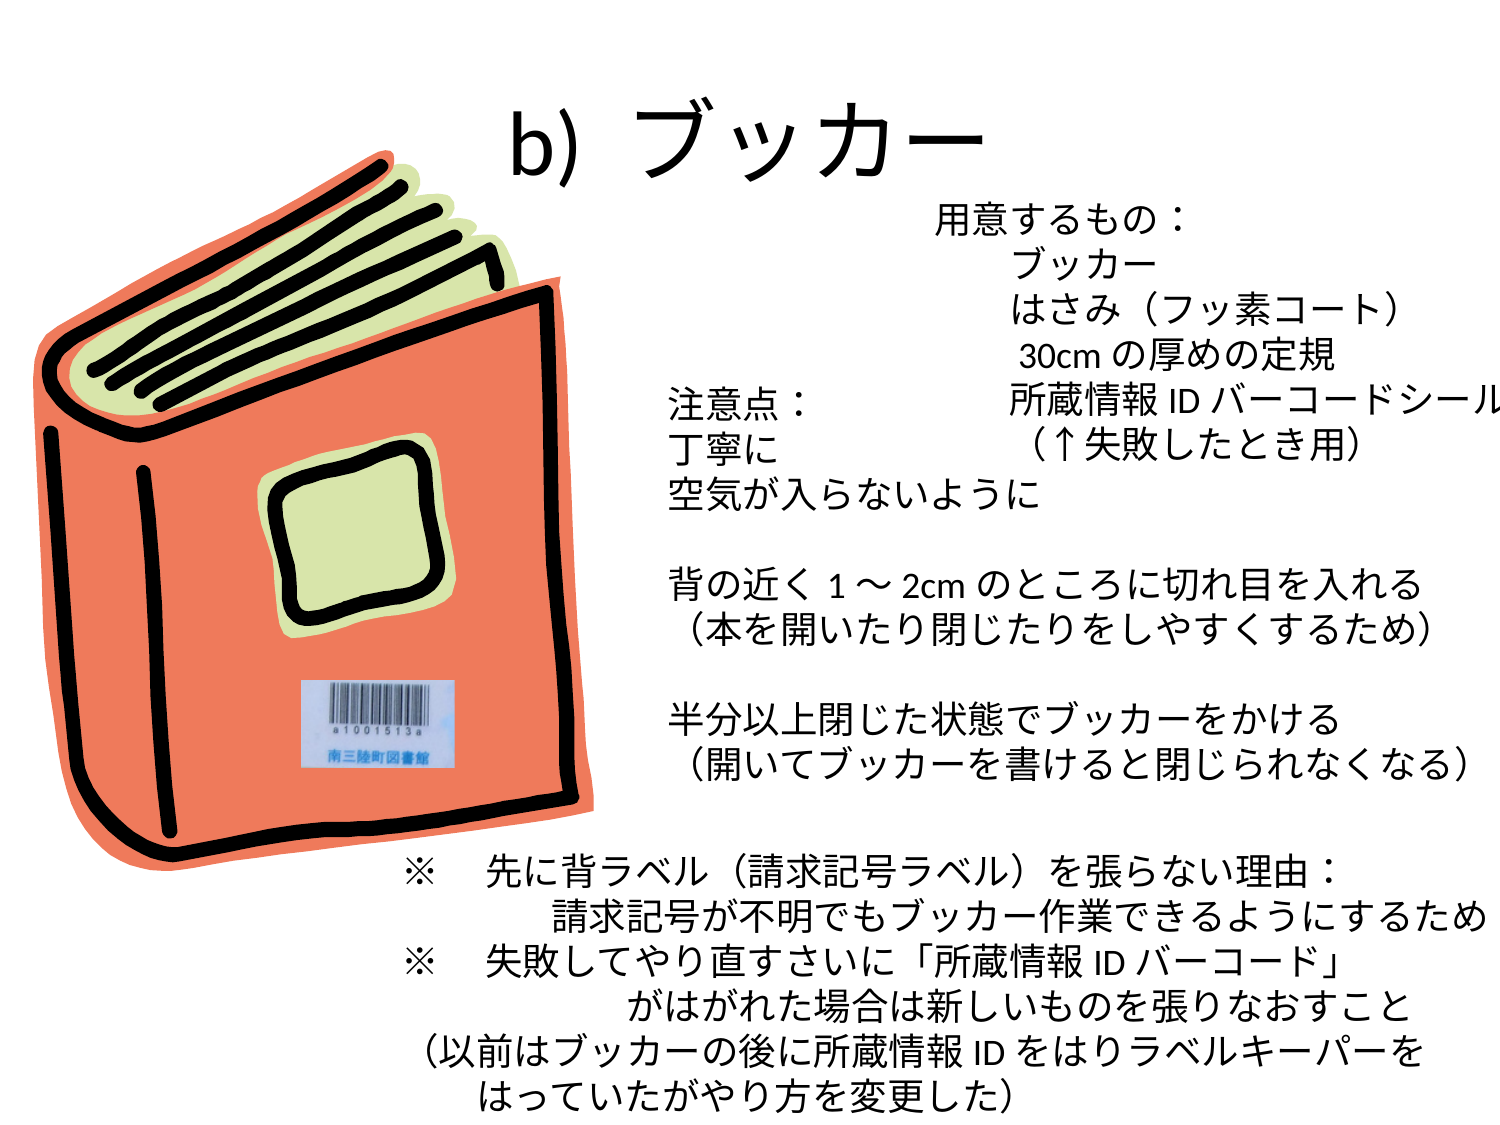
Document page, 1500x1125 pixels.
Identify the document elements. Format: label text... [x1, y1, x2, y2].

text_box ※ 先に背ラベル（請求記号ラベル）を張らない理由： 請求記号が不明でもブッカー作業できるようにするため ※ 失敗してやり直すさいに「所蔵情報IDバーコード」 がはがれた場合は新しいものを張りなおすこと （以前はブッカーの後に所蔵情報IDをはりラベルキーパーを はっていたがやり方を変更した） [386, 840, 1500, 1125]
text_box 注意点： 丁寧に 空気が入らないように 背の近く1～2cmのところに切れ目を入れる （本を開いたり閉じたりをしやすくするため） 半分以上閉じた状態でブッカーをかける （開いてブッカーを書けると閉じられなくなる） [653, 373, 1500, 840]
picture [29, 136, 597, 880]
text_box 用意するもの： ブッカー はさみ（フッ素コート） 30cmの厚めの定規 所蔵情報IDバーコードシール （↑失敗したとき用） [919, 189, 1500, 474]
title b) ブッカー [75, 45, 1425, 233]
